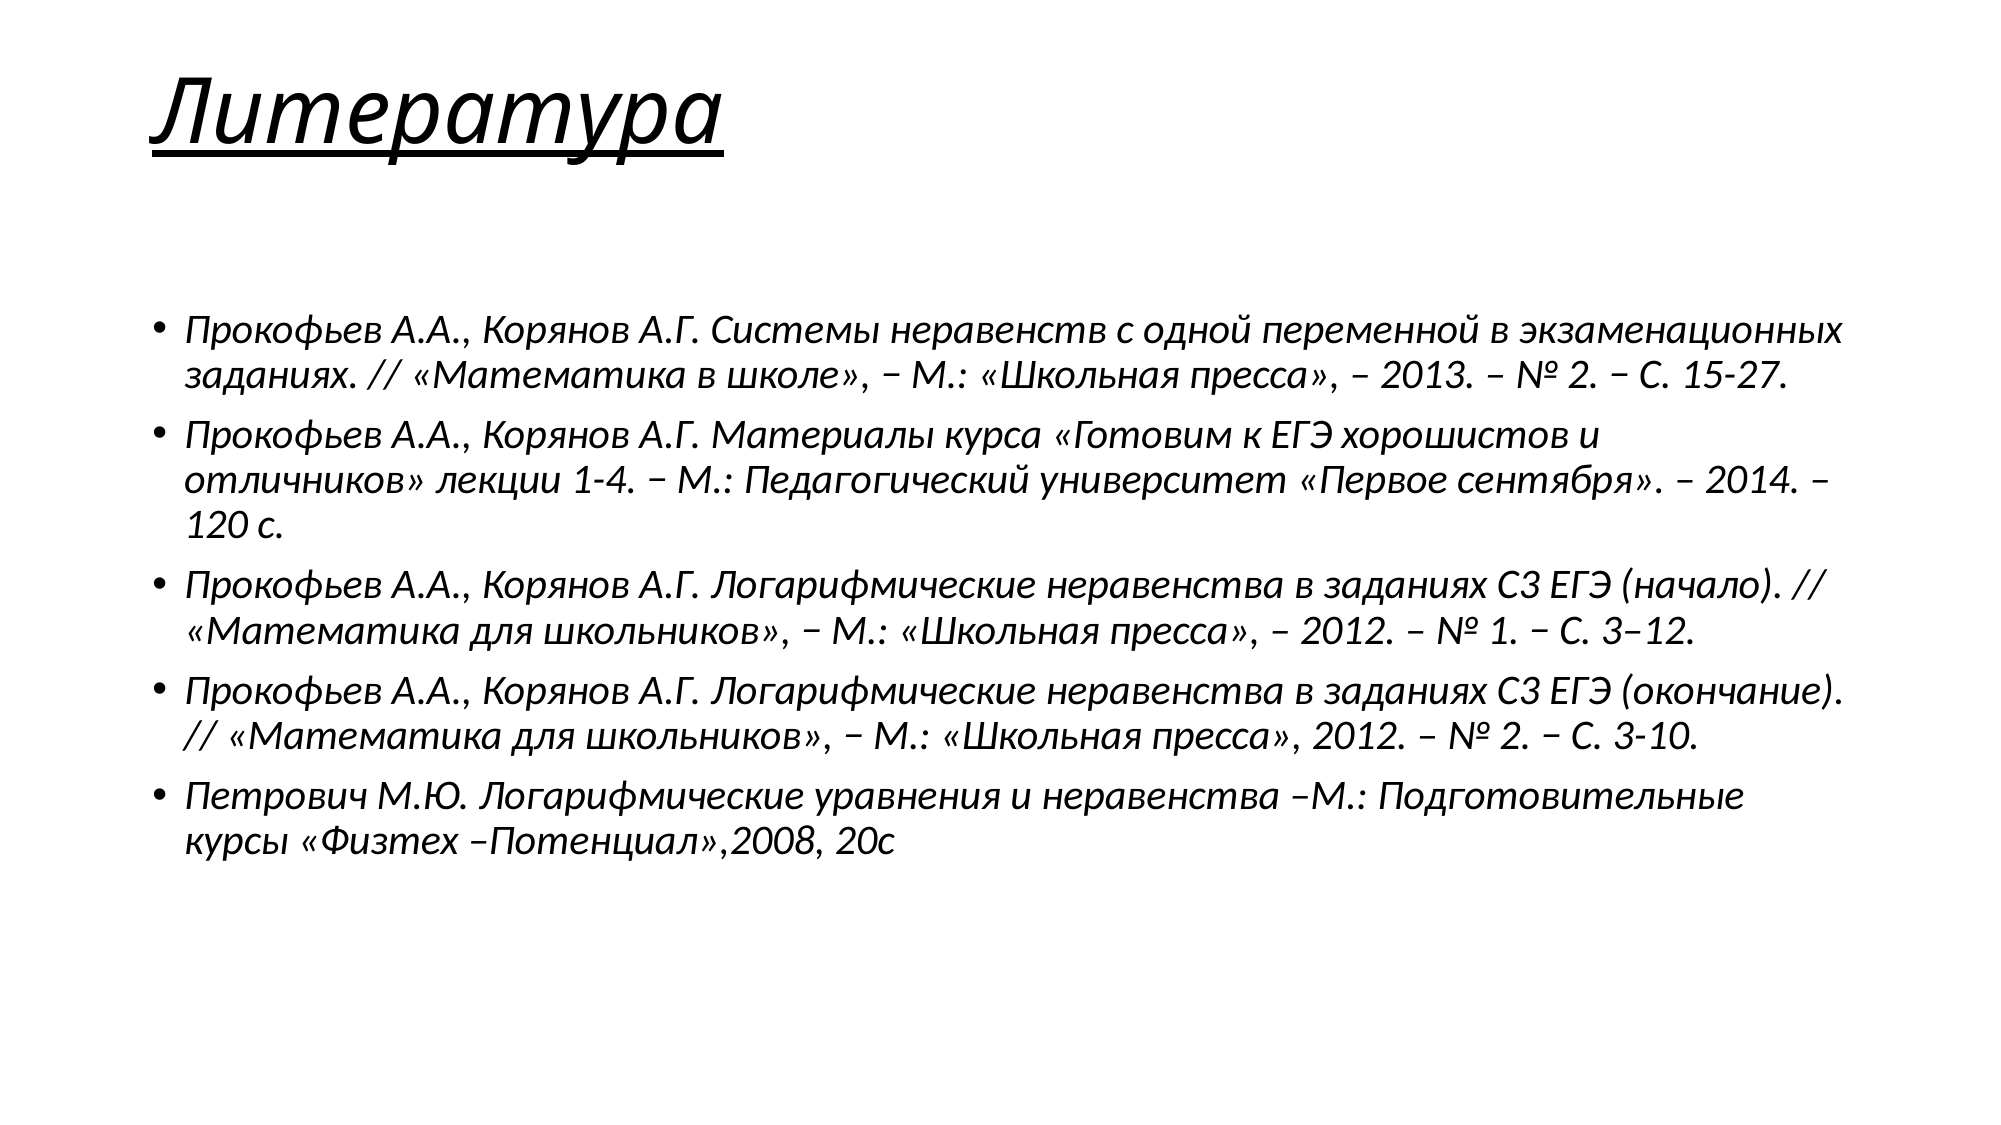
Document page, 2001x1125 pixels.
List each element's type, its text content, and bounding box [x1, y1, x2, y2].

list Прокофьев А.А., Корянов А.Г. Системы неравенств с одной переменной в экзаменационных заданиях. // «Математика в школе», − М.: «Школьная пресса», – 2013. – № 2. − С. 15-27. Прокофьев А.А., Корянов А.Г. Материалы курса «Готовим к ЕГЭ хорошистов и отличников» лекции 1-4. − М.: Педагогический университет «Первое сентября». – 2014. – 120 с. Прокофьев А.А., Корянов А.Г. Логарифмические неравенства в заданиях С3 ЕГЭ (начало). // «Математика для школьников», − М.: «Школьная пресса», – 2012. – № 1. − С. 3–12. Прокофьев А.А., Корянов А.Г. Логарифмические неравенства в заданиях С3 ЕГЭ (окончание). // «Математика для школьников», − М.: «Школьная пресса», 2012. – № 2. − С. 3-10. Петрович М.Ю. Логарифмические уравнения и неравенства –М.: Подготовительные курсы «Физтех –Потенциал»,2008, 20с [137, 299, 1863, 1014]
title Литература [137, 59, 1863, 278]
